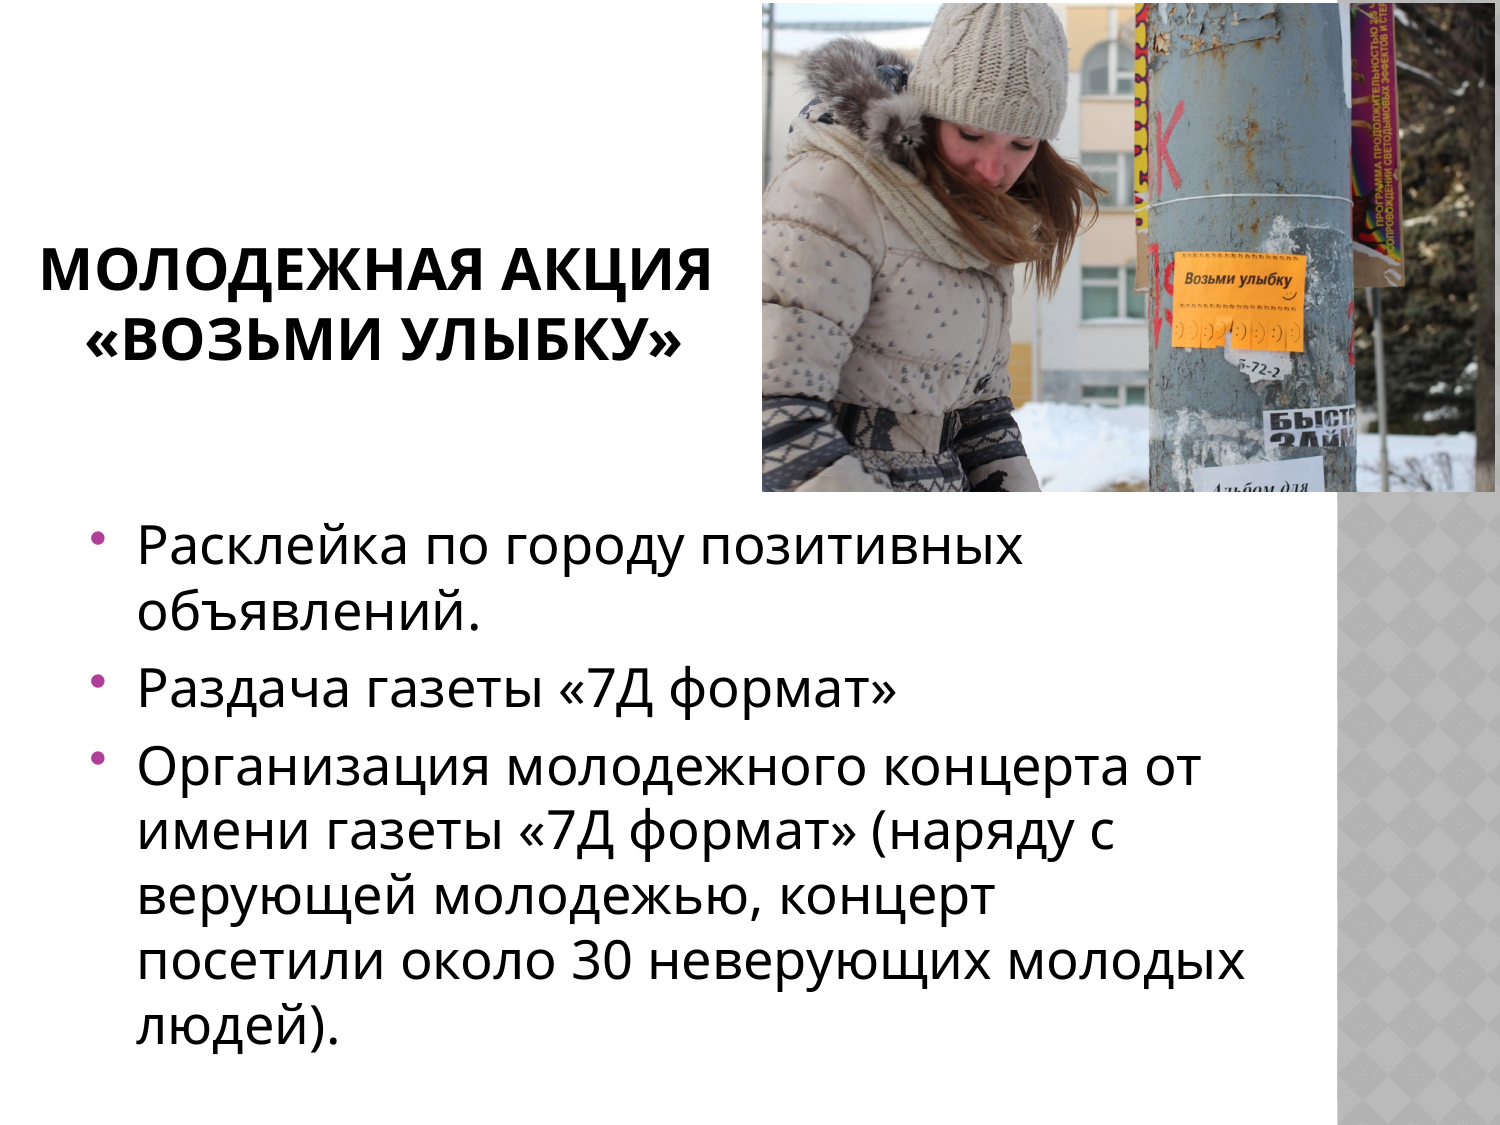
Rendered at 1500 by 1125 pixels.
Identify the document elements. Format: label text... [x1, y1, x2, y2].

list Расклейка по городу позитивных объявлений. Раздача газеты «7Д формат» Организация молодежного концерта от имени газеты «7Д формат» (наряду с верующей молодежью, концерт посетили около 30 неверующих молодых людей). [76, 503, 1265, 1036]
picture [762, 3, 1496, 493]
title МОЛОДЕЖНАЯ АКЦИЯ «ВОЗЬМИ УЛЫБКУ» [29, 184, 740, 372]
